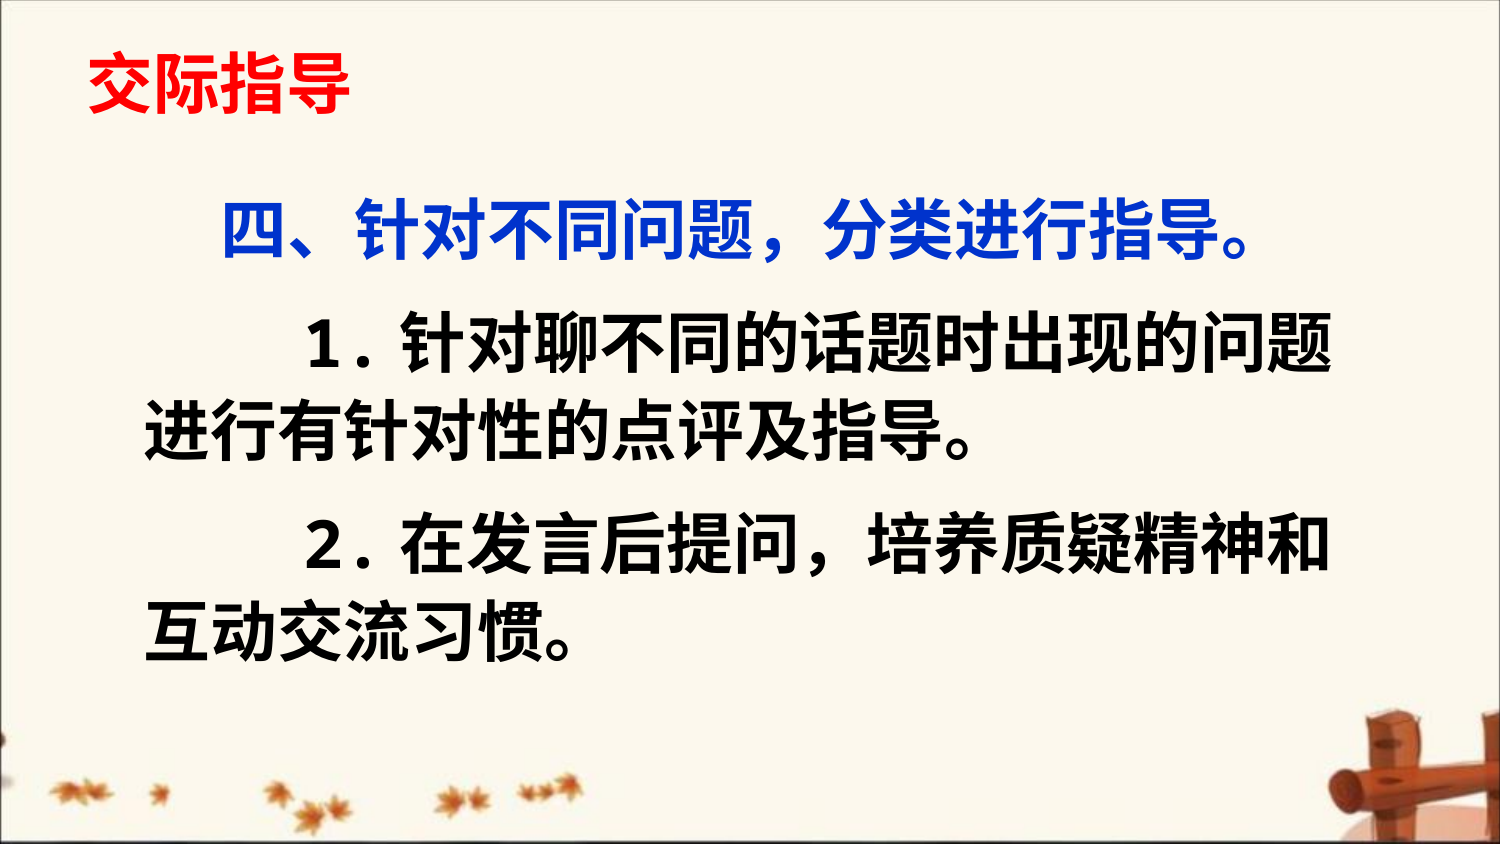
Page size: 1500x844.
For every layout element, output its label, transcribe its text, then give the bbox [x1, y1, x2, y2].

text_box 四、针对不同问题，分类进行指导。 1.针对聊不同的话题时出现的问题进行有针对性的点评及指导。 2.在发言后提问，培养质疑精神和互动交流习惯。 [128, 172, 1401, 677]
picture [0, 0, 1500, 844]
text_box 交际指导 [71, 34, 397, 129]
